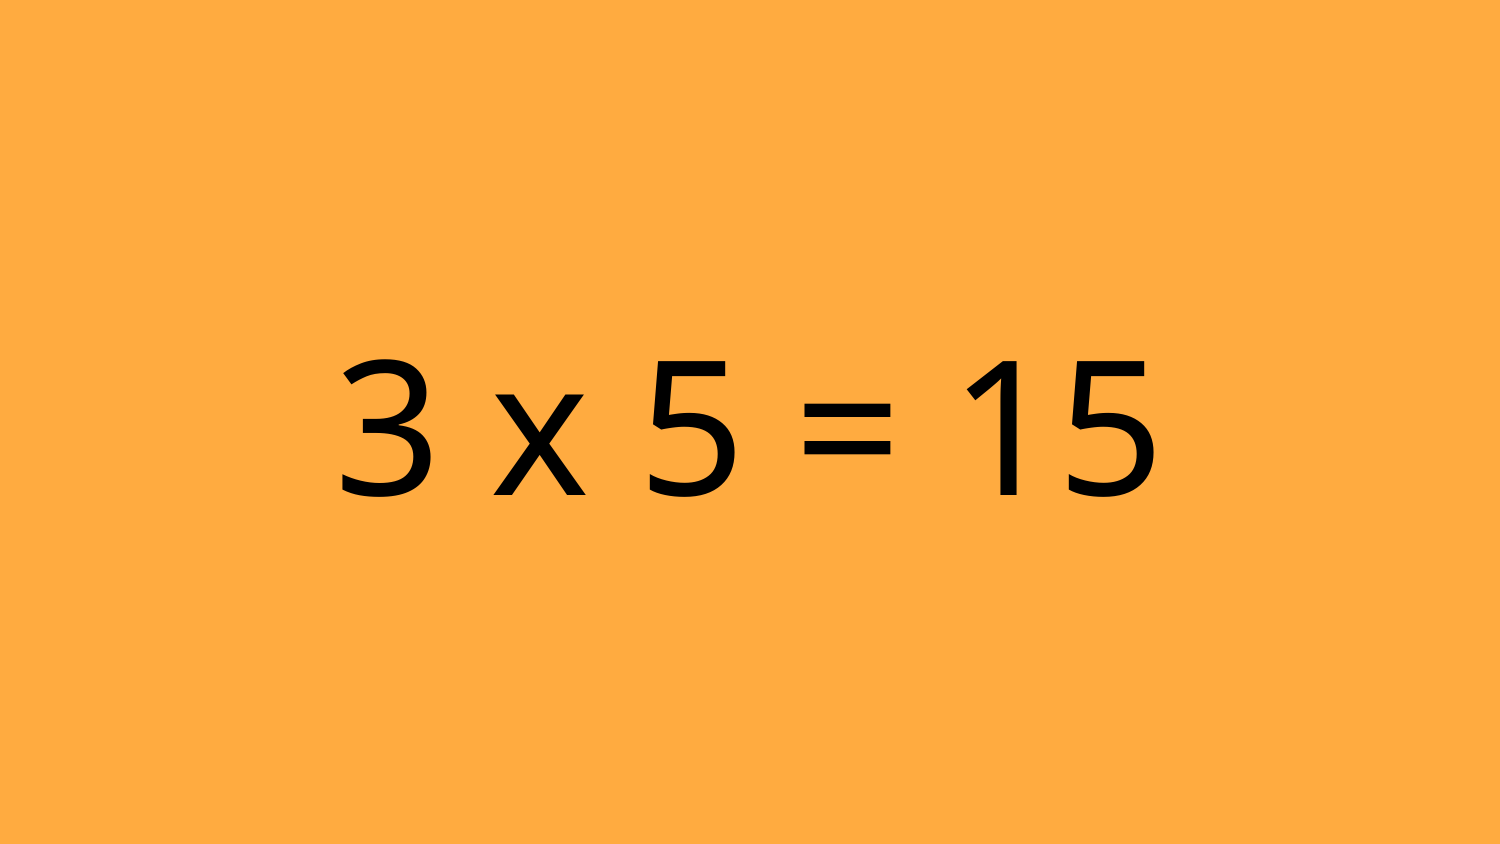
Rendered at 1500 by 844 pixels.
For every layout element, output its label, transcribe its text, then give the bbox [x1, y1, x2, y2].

text_box 3 x 5 = 15 [0, 293, 1500, 548]
